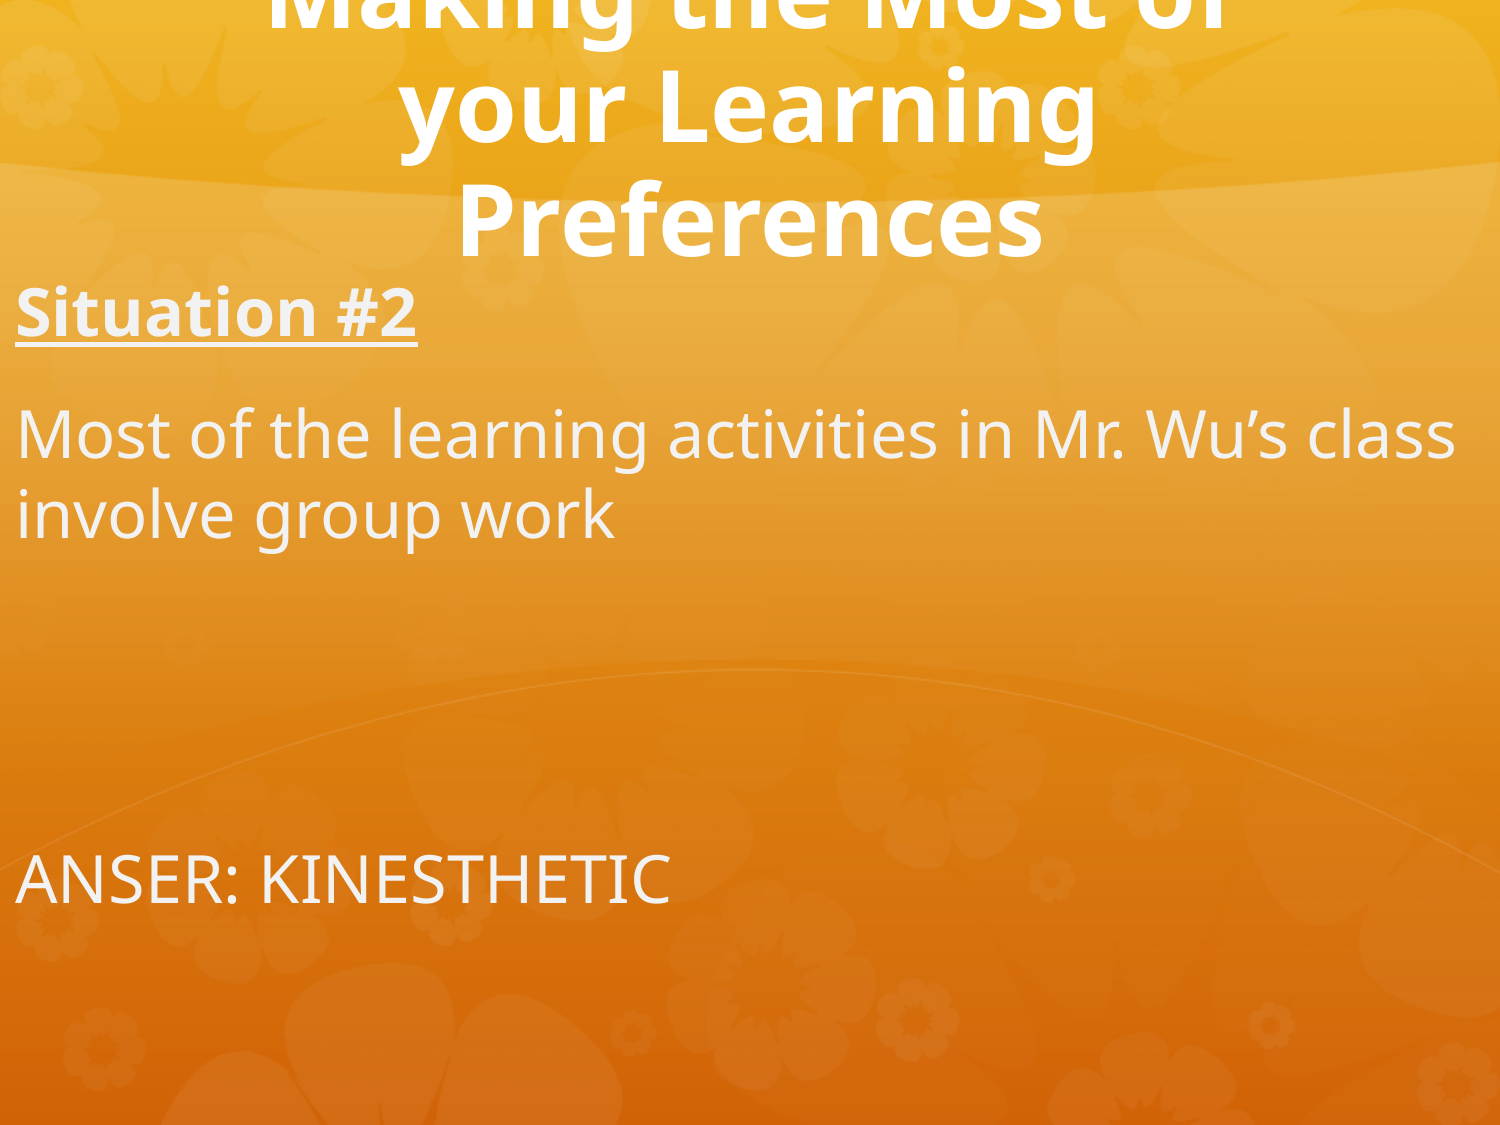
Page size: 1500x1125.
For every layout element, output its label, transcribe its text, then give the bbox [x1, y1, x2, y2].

title Making the Most of your Learning Preferences [127, 14, 1372, 203]
picture [0, 0, 1500, 262]
list Situation #2 Most of the learning activities in Mr. Wu’s class involve group work ANSER: KINESTHETIC [0, 262, 1500, 1125]
